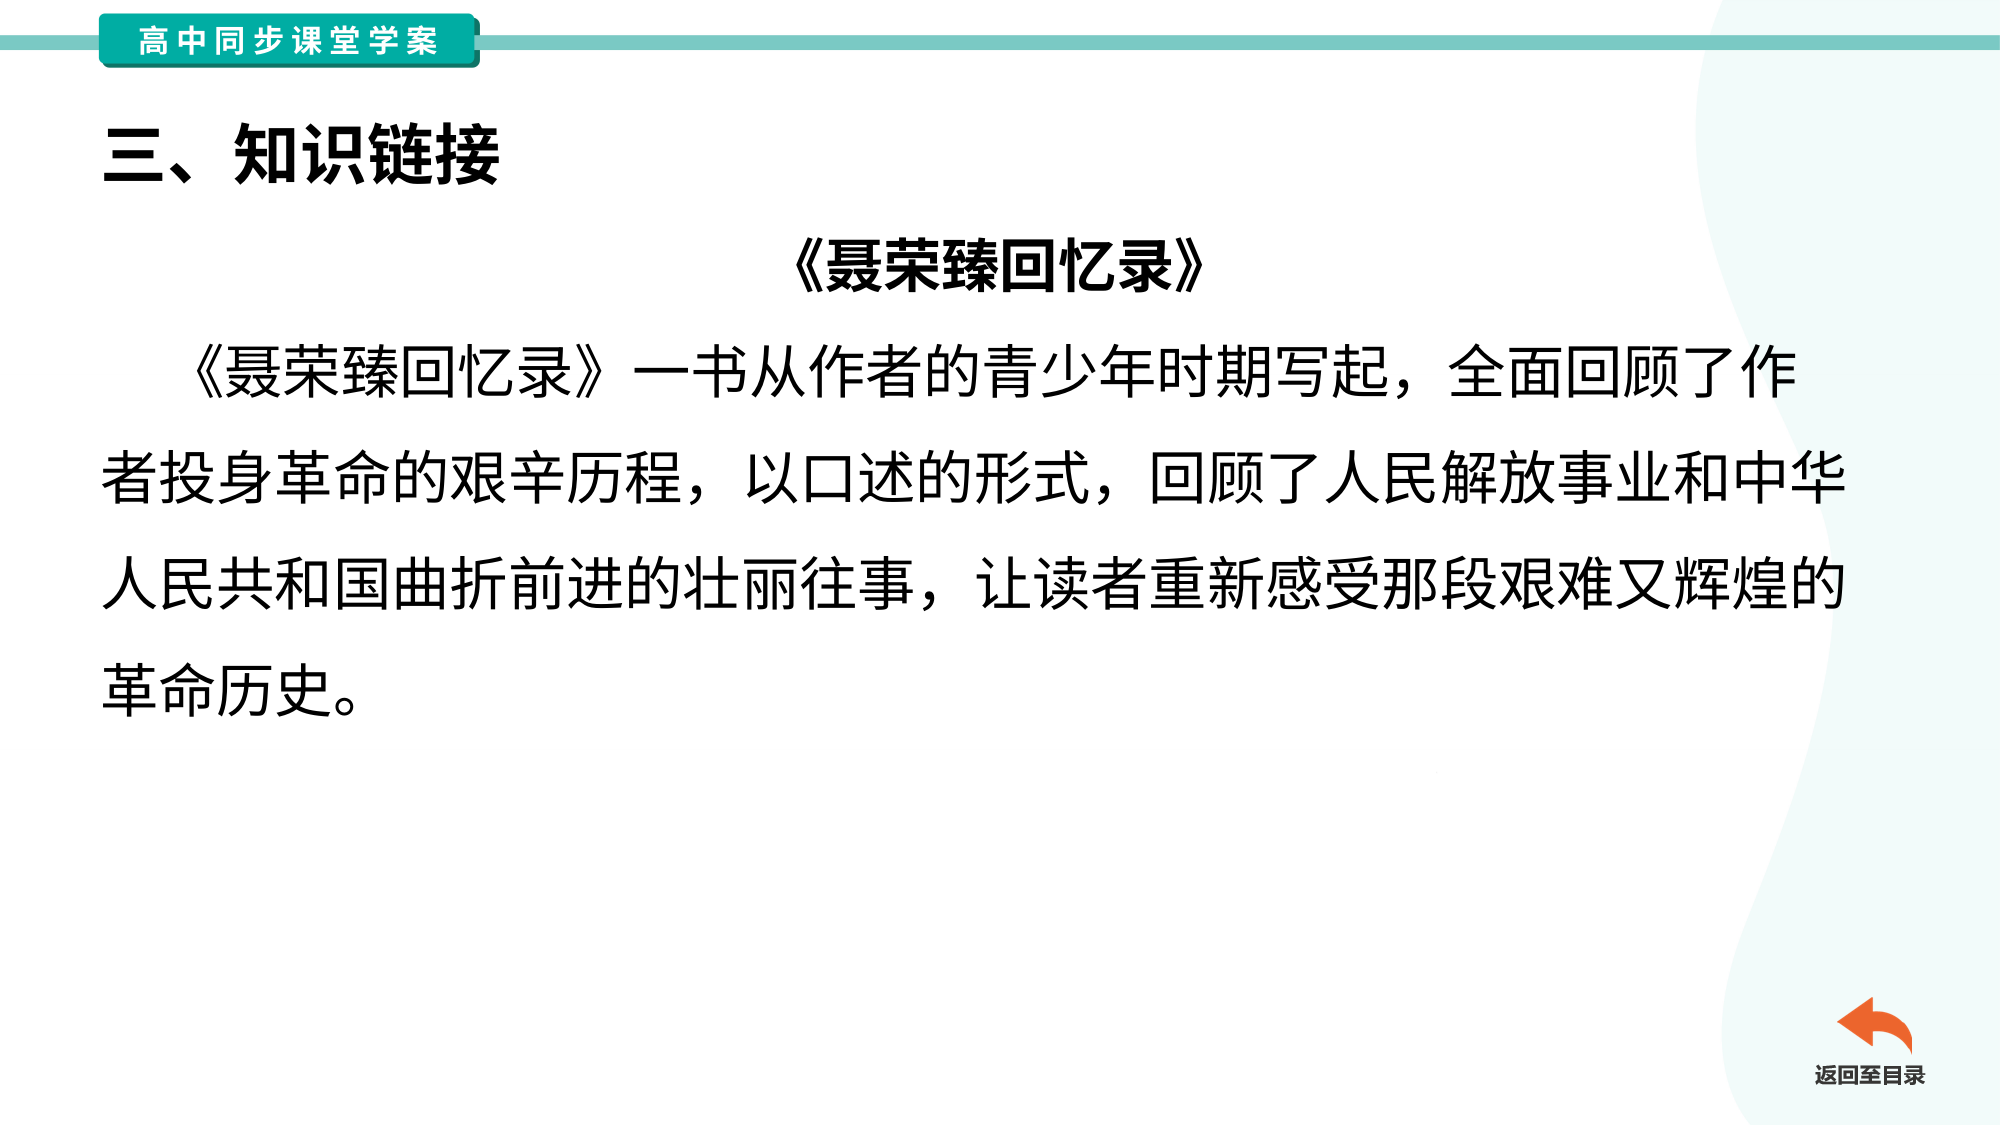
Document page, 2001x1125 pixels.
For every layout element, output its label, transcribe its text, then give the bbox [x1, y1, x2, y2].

text_box 三、知识链接 [100, 76, 1899, 192]
text_box 《聂荣臻回忆录》 《聂荣臻回忆录》一书从作者的青少年时期写起，全面回顾了作 者投身革命的艰辛历程，以口述的形式，回顾了人民解放事业和中华 人民共和国曲折前进的壮丽往事，让读者重新感受那段艰难又辉煌的 革命历史。 [100, 192, 1899, 724]
picture [0, 0, 2000, 1125]
